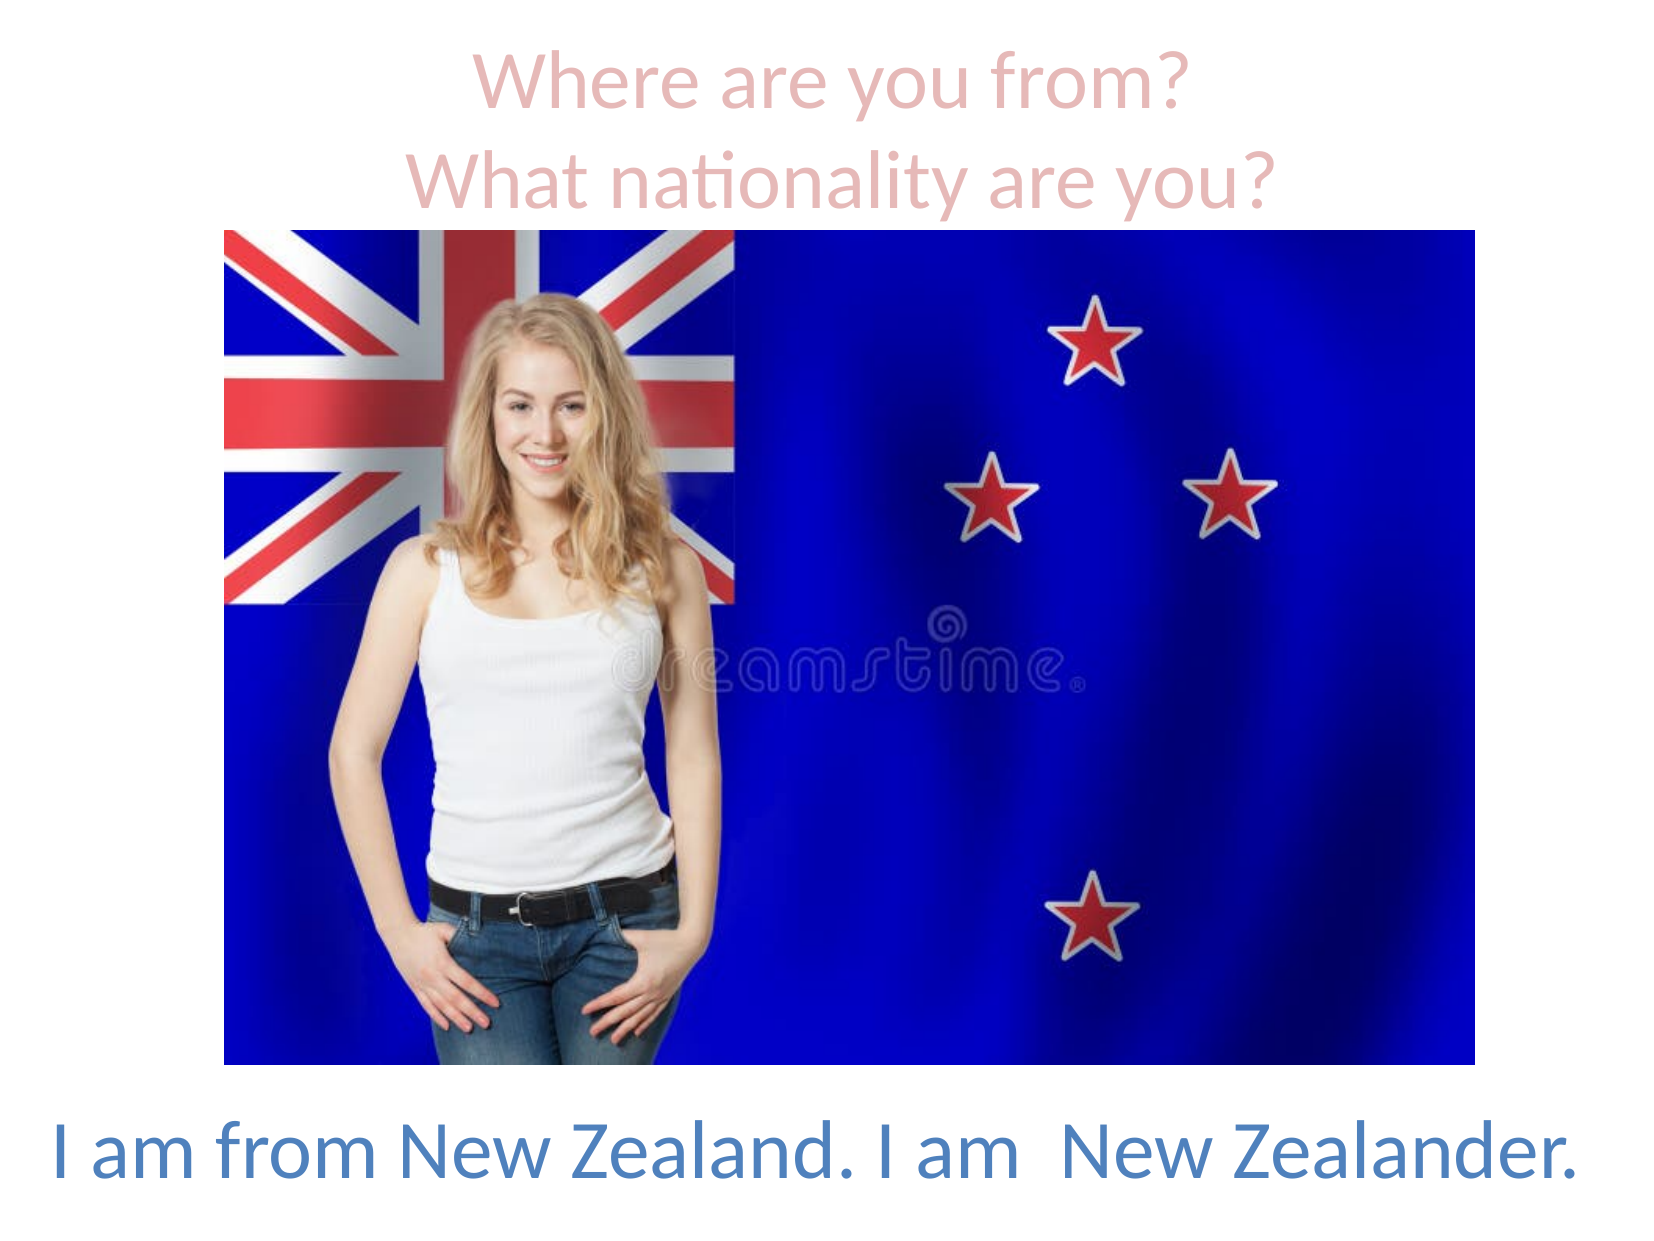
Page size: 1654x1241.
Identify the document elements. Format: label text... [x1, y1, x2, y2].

text_box I am from New Zealand. I am New Zealander. [11, 1088, 1641, 1203]
text_box Where are you from? What nationality are you? [118, 17, 1567, 233]
picture [224, 229, 1475, 1065]
